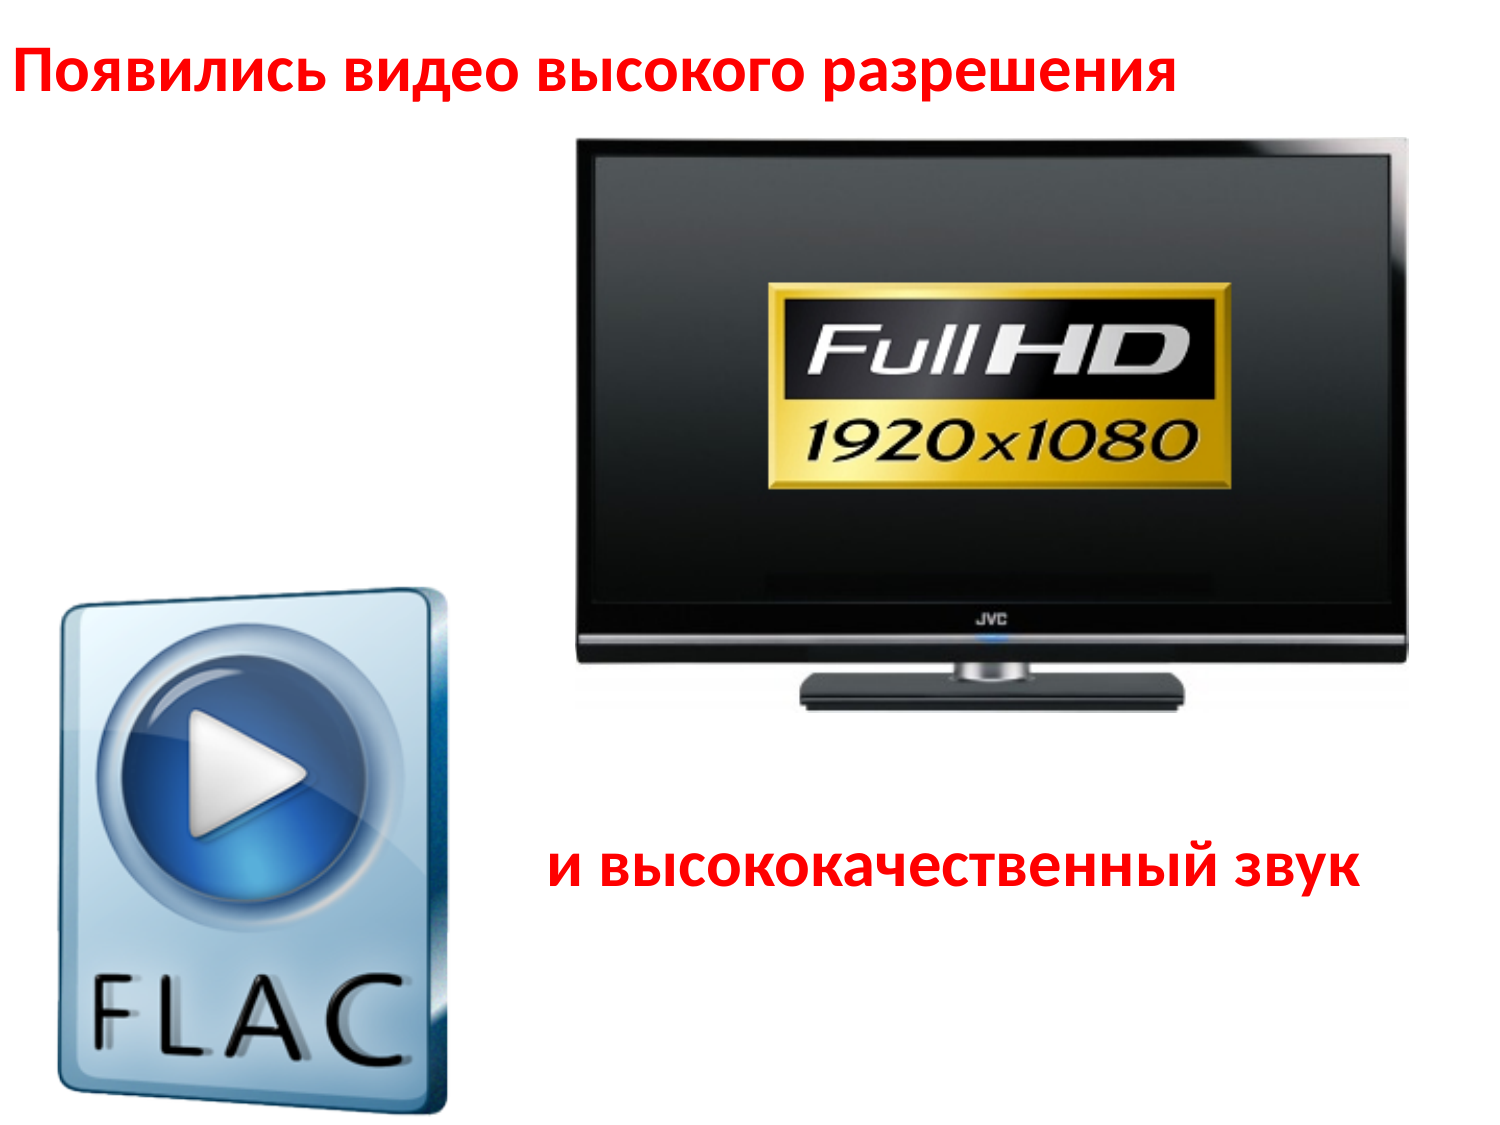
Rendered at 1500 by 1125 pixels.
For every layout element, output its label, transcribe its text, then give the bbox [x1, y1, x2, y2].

text_box Появились видео высокого разрешения [0, 17, 1500, 113]
picture [574, 137, 1409, 713]
picture [0, 585, 522, 1120]
text_box и высококачественный звук [531, 812, 1409, 908]
